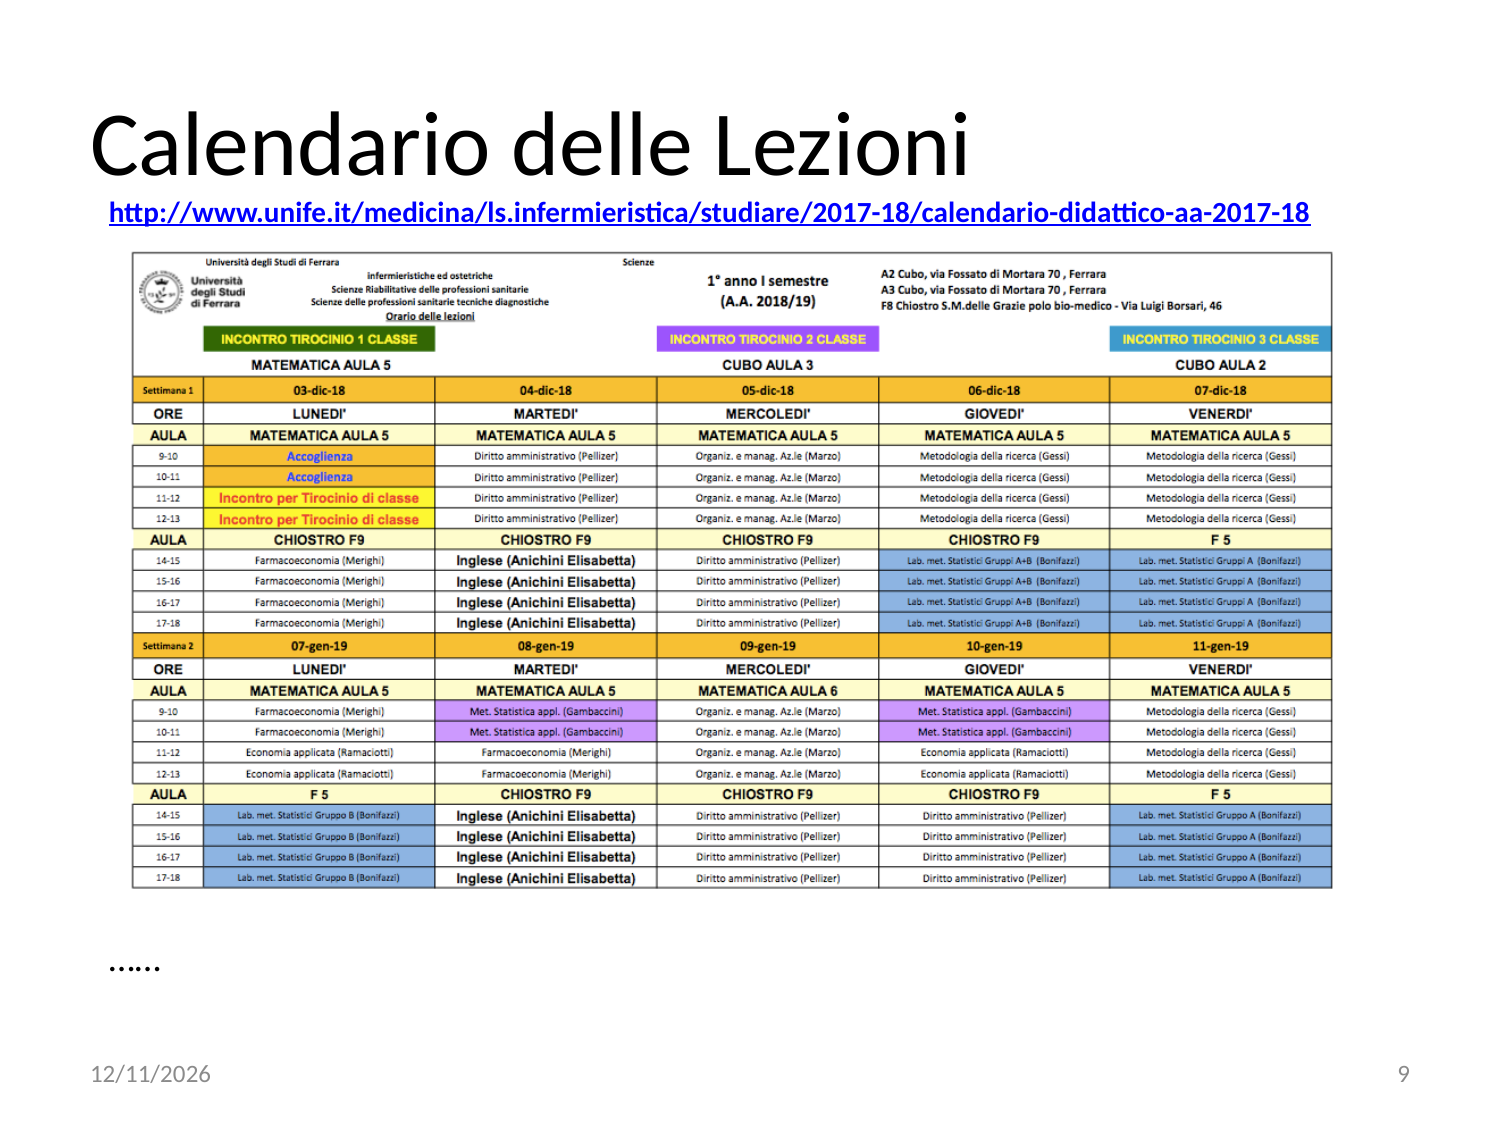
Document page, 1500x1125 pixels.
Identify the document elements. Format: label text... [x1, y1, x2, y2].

slide_number 9 [1074, 1042, 1425, 1103]
text_box http://www.unife.it/medicina/ls.infermieristica/studiare/2017-18/calendario-didattico-aa-2017-18 [93, 185, 1425, 236]
text_box …… [94, 926, 1410, 987]
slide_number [75, 1042, 425, 1103]
title Calendario delle Lezioni [75, 45, 1425, 233]
picture [114, 236, 1358, 923]
